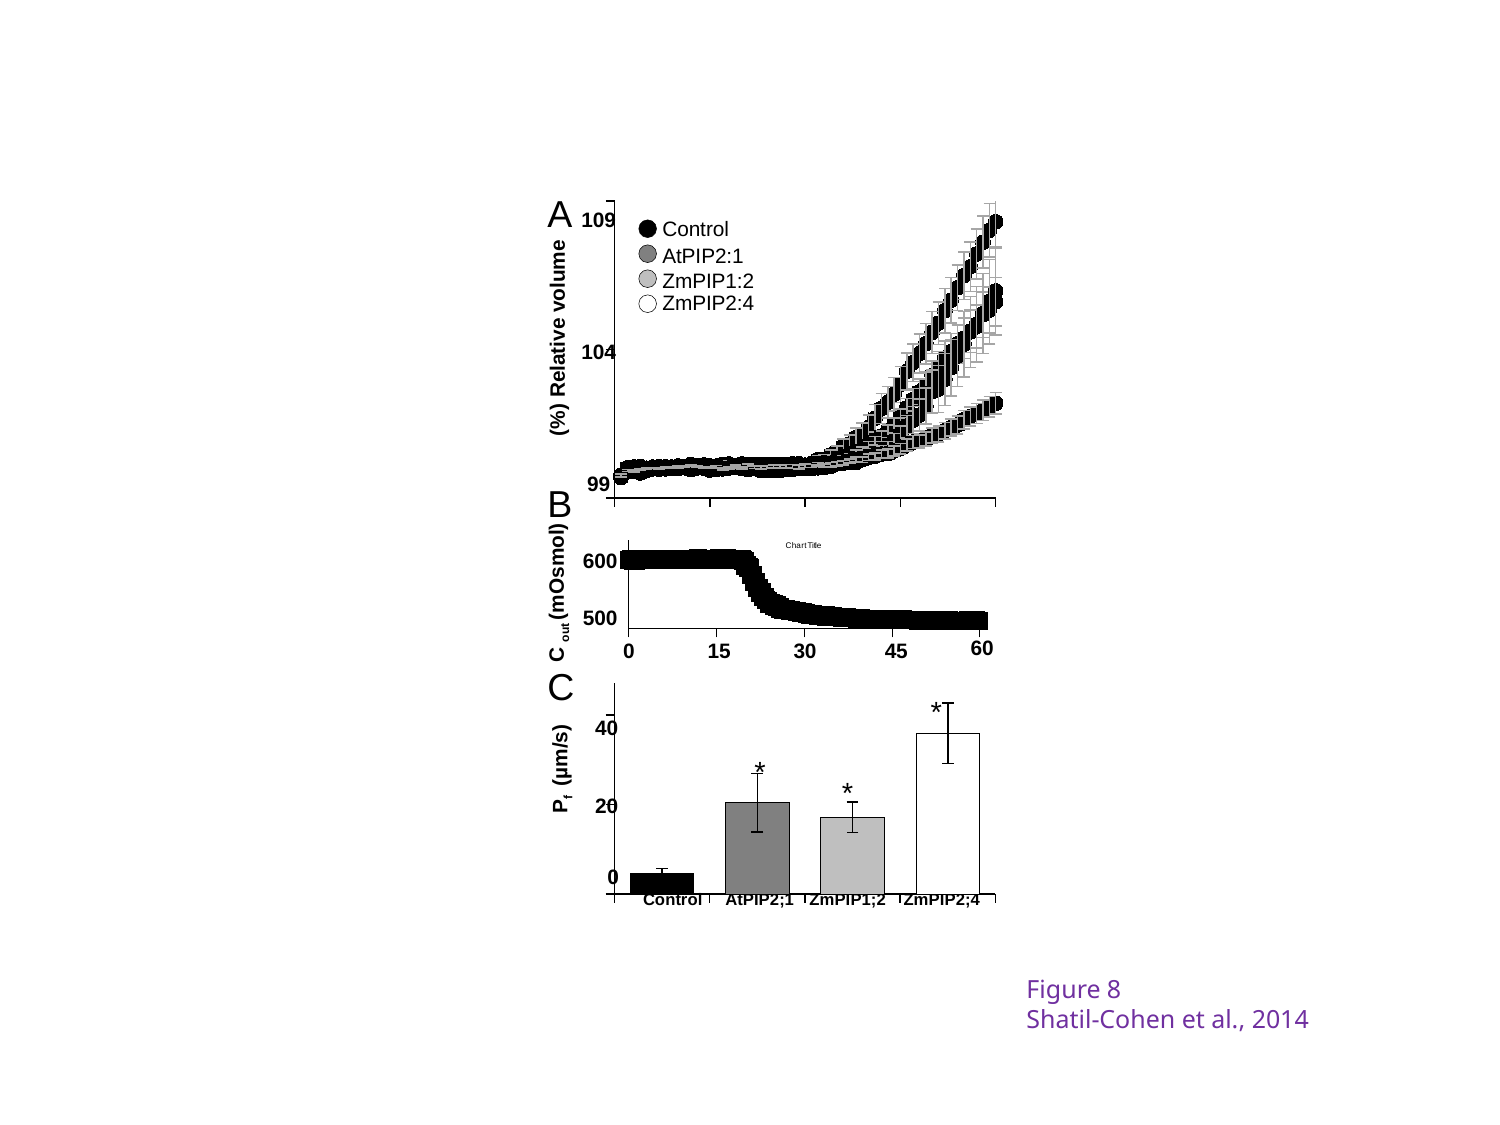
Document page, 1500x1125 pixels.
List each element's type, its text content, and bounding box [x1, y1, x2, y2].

text_box Figure 8 Shatil-Cohen et al., 2014 [1011, 966, 1325, 1042]
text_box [532, 182, 1022, 918]
